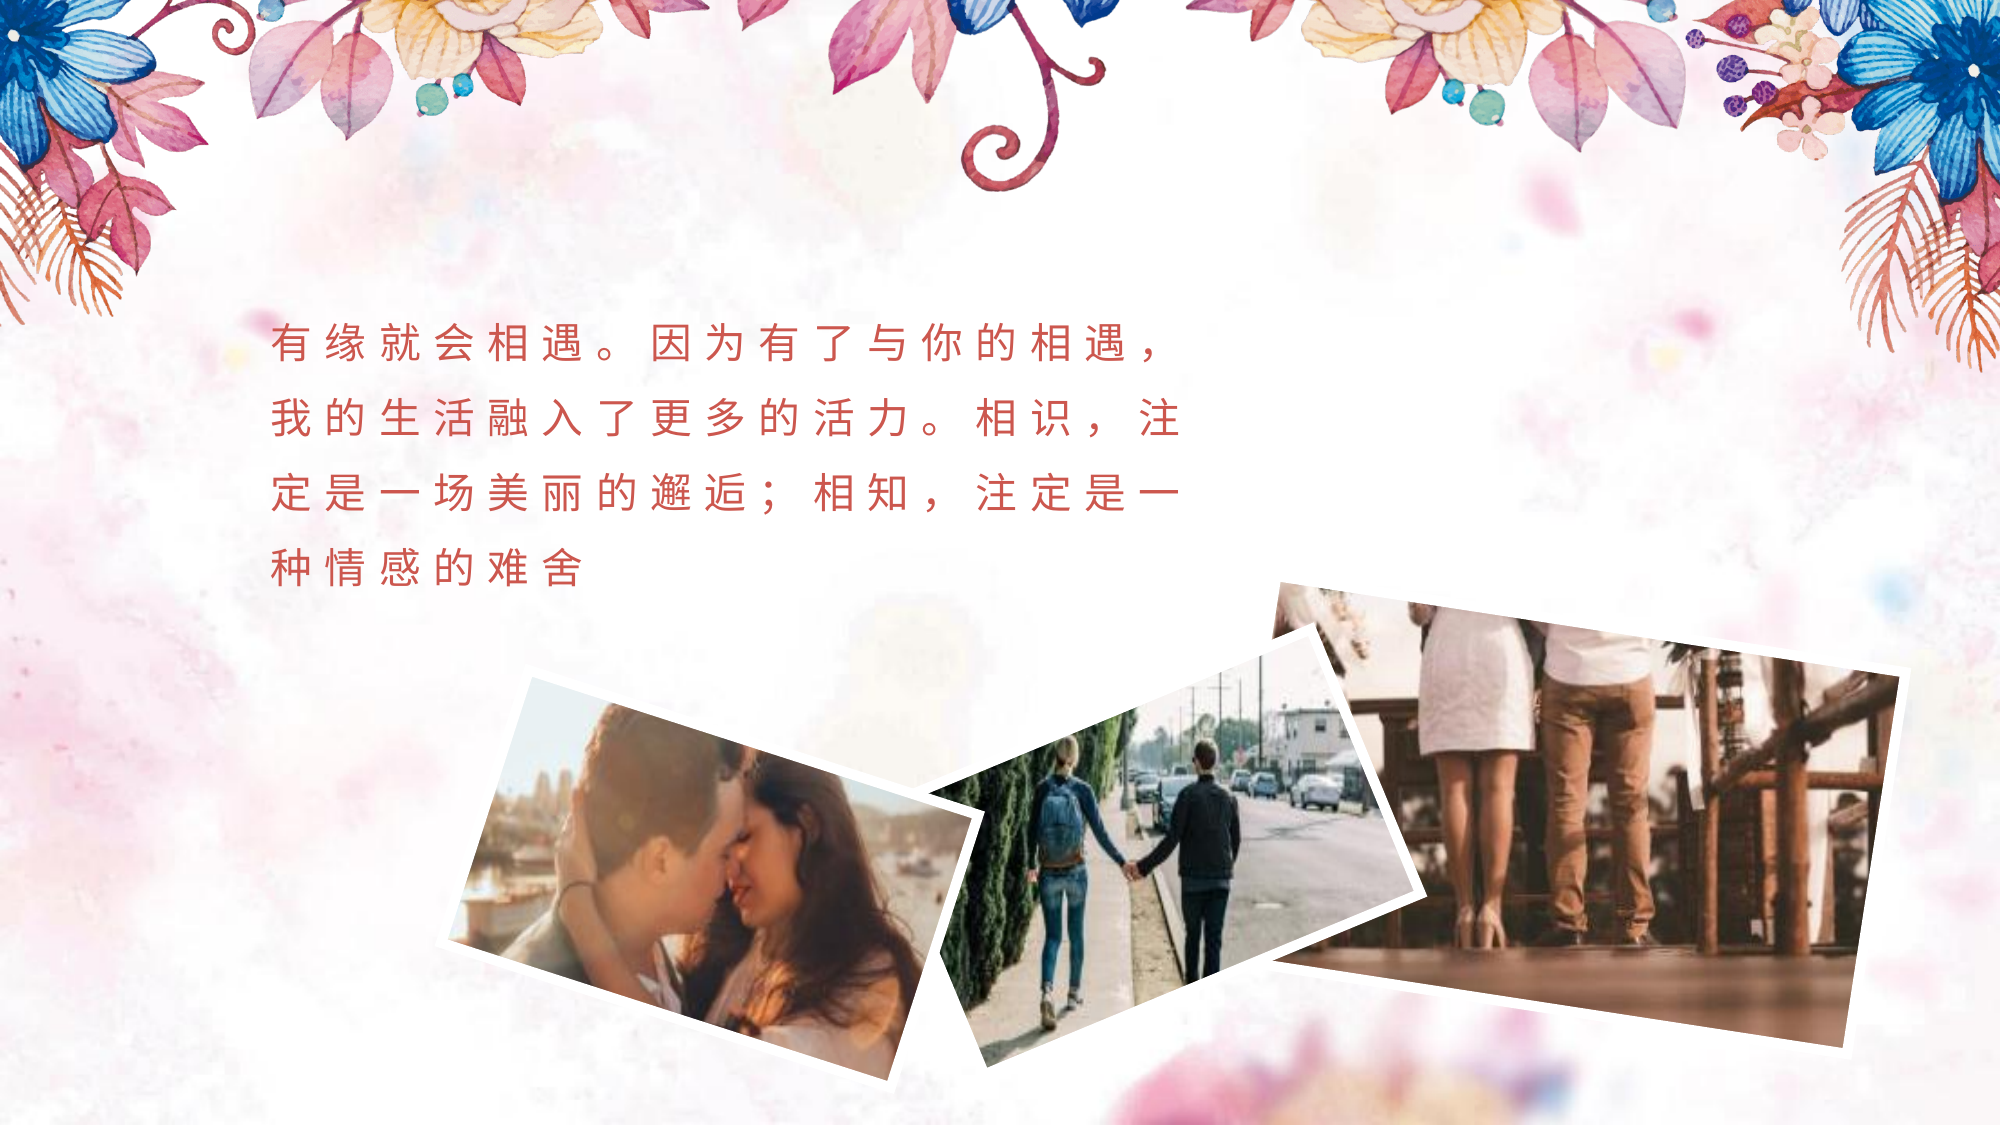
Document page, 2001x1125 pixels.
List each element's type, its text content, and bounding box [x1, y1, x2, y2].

text_box [1254, 574, 1907, 1056]
text_box 有缘就会相遇。因为有了与你的相遇，我的生活融入了更多的活力。相识，注定是一场美丽的邂逅；相知，注定是一种情感的难舍 [255, 284, 1241, 600]
picture [0, 0, 2000, 1125]
text_box [439, 668, 980, 1089]
text_box [914, 627, 1422, 1076]
